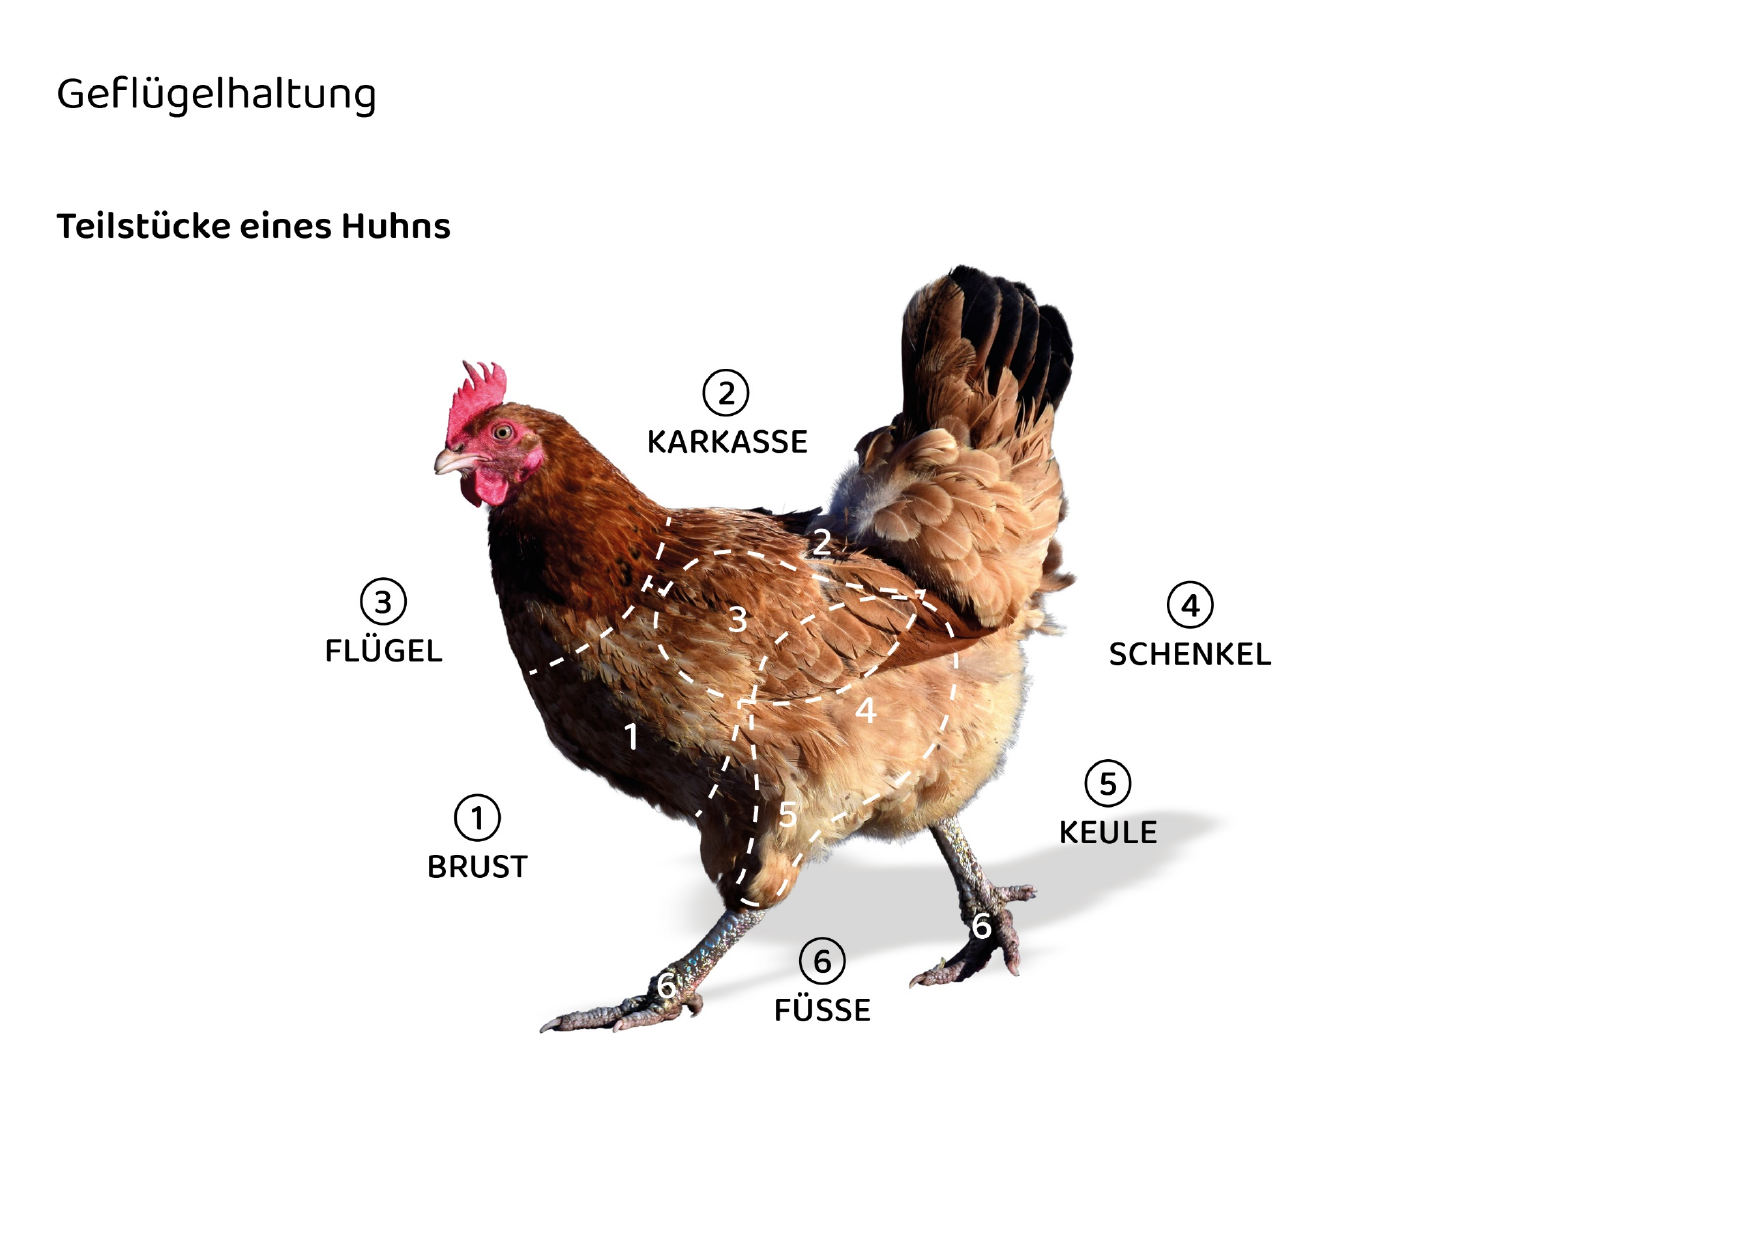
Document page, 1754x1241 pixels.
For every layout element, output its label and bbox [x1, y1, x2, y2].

picture [0, 0, 1650, 1167]
